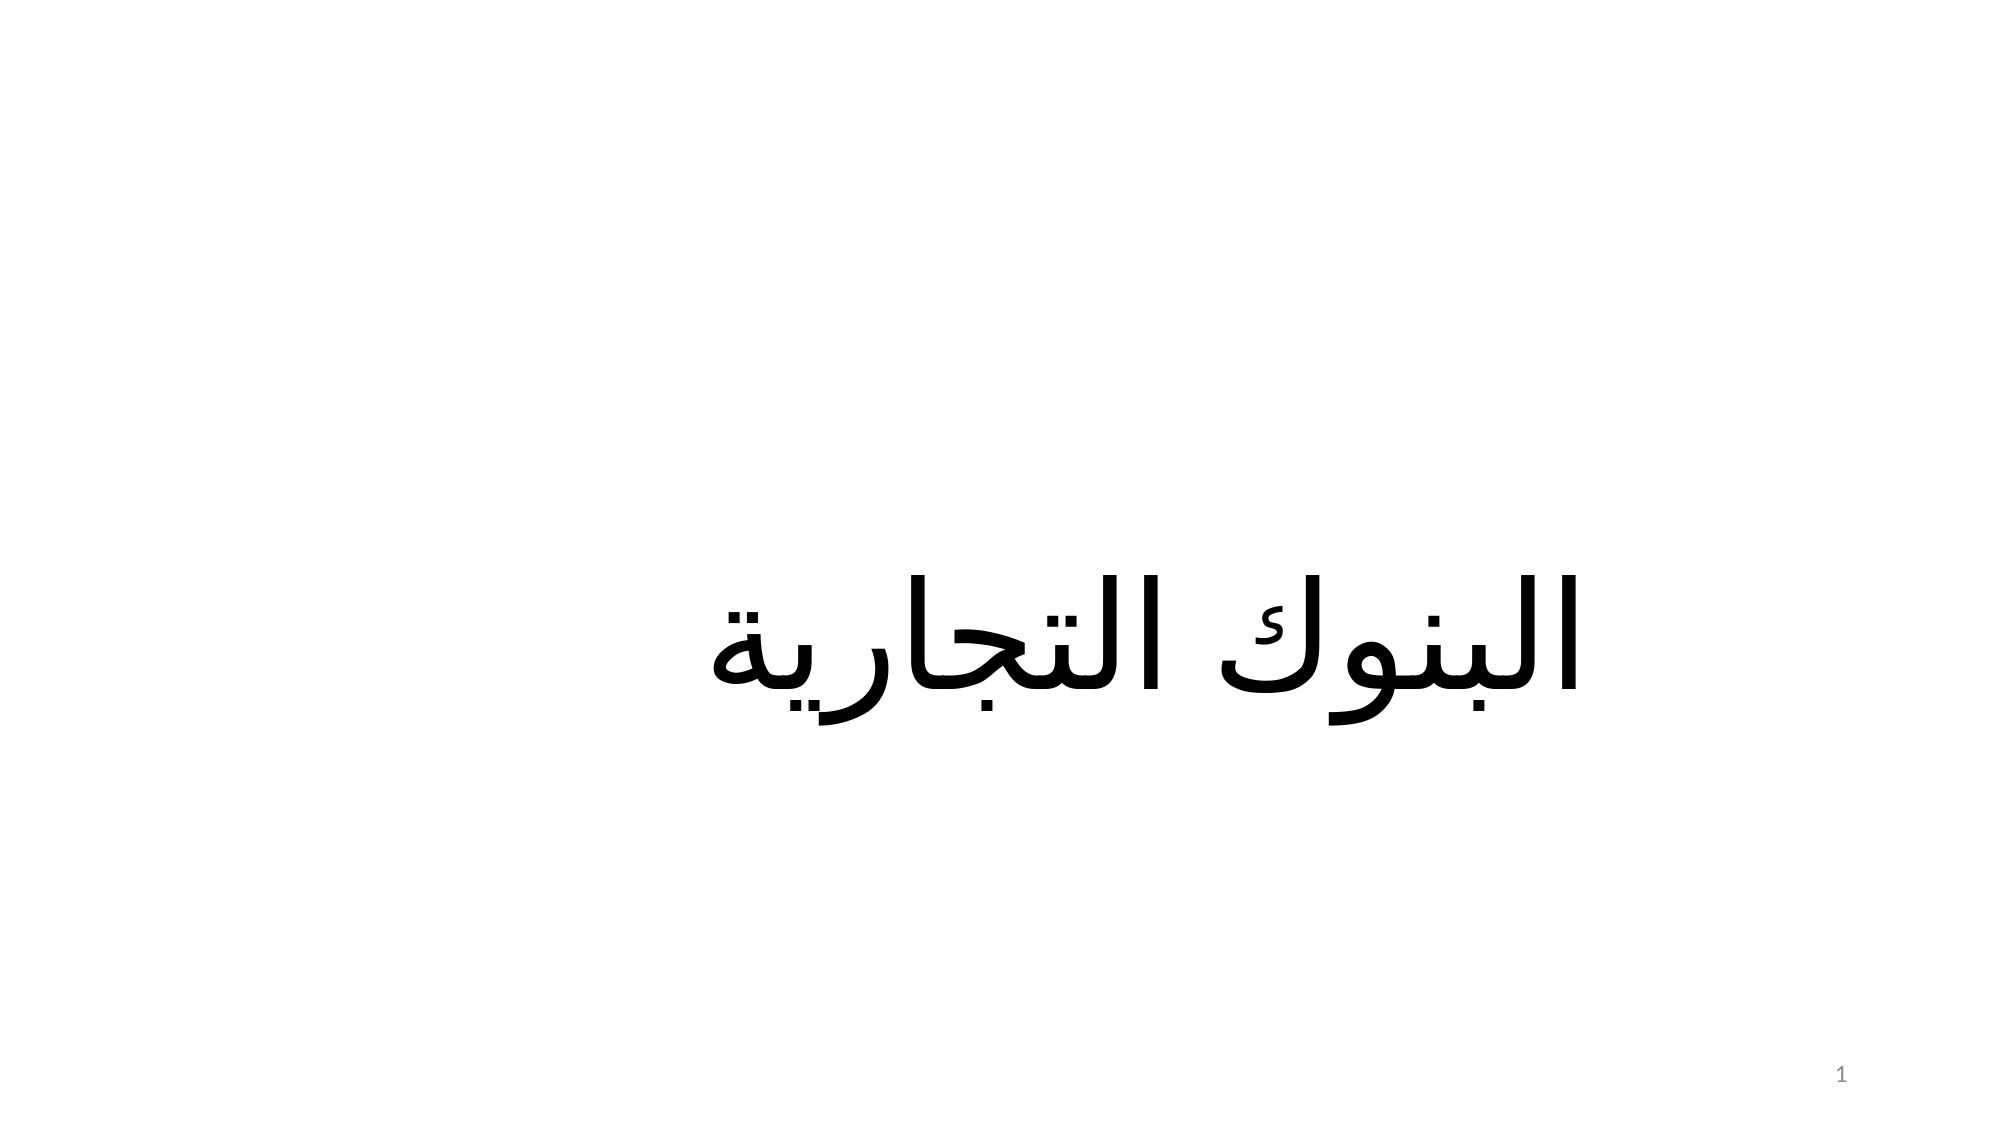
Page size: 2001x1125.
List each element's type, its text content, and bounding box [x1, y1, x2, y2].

text_box البنوك التجارية [356, 532, 1607, 727]
slide_number 1 [1412, 1042, 1863, 1103]
